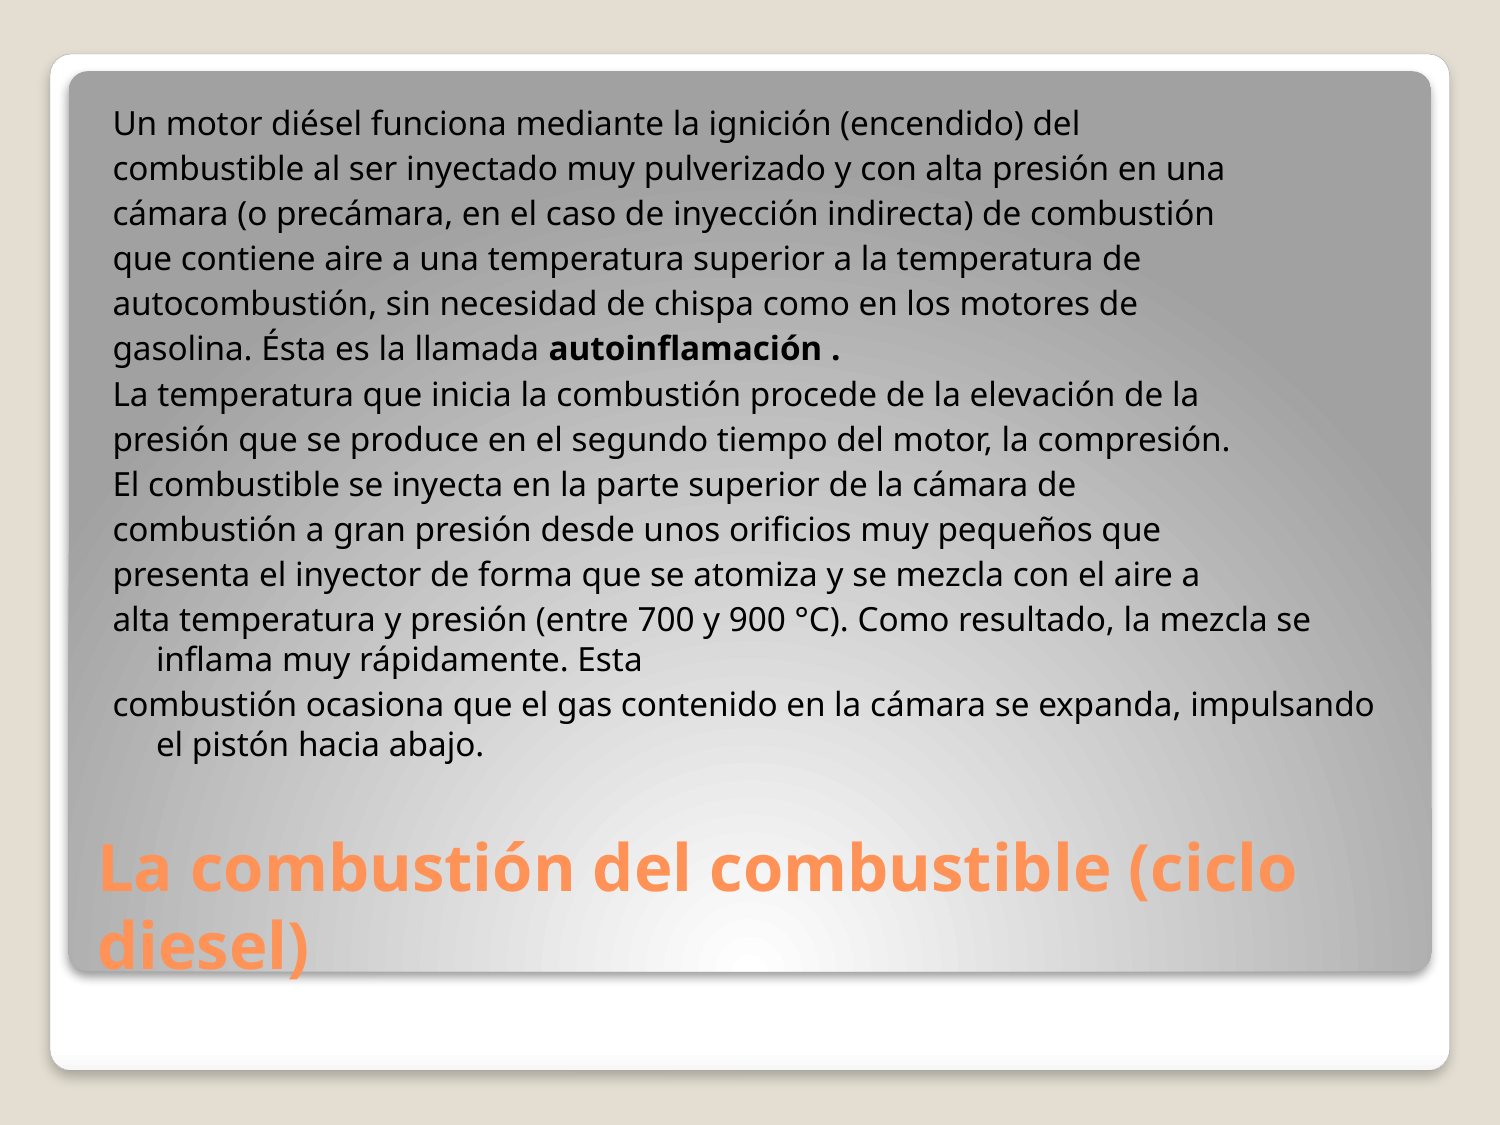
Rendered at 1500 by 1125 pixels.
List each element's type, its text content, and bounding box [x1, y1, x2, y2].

title La combustión del combustible (ciclo diesel) [82, 817, 1425, 990]
list Un motor diésel funciona mediante la ignición (encendido) del combustible al ser inyectado muy pulverizado y con alta presión en una cámara (o precámara, en el caso de inyección indirecta) de combustión que contiene aire a una temperatura superior a la temperatura de autocombustión, sin necesidad de chispa como en los motores de gasolina. Ésta es la llamada autoinflamación . La temperatura que inicia la combustión procede de la elevación de la presión que se produce en el segundo tiempo del motor, la compresión. El combustible se inyecta en la parte superior de la cámara de combustión a gran presión desde unos orificios muy pequeños que presenta el inyector de forma que se atomiza y se mezcla con el aire a alta temperatura y presión (entre 700 y 900 °C). Como resultado, la mezcla se inflama muy rápidamente. Esta combustión ocasiona que el gas contenido en la cámara se expanda, impulsando el pistón hacia abajo. [82, 86, 1425, 774]
